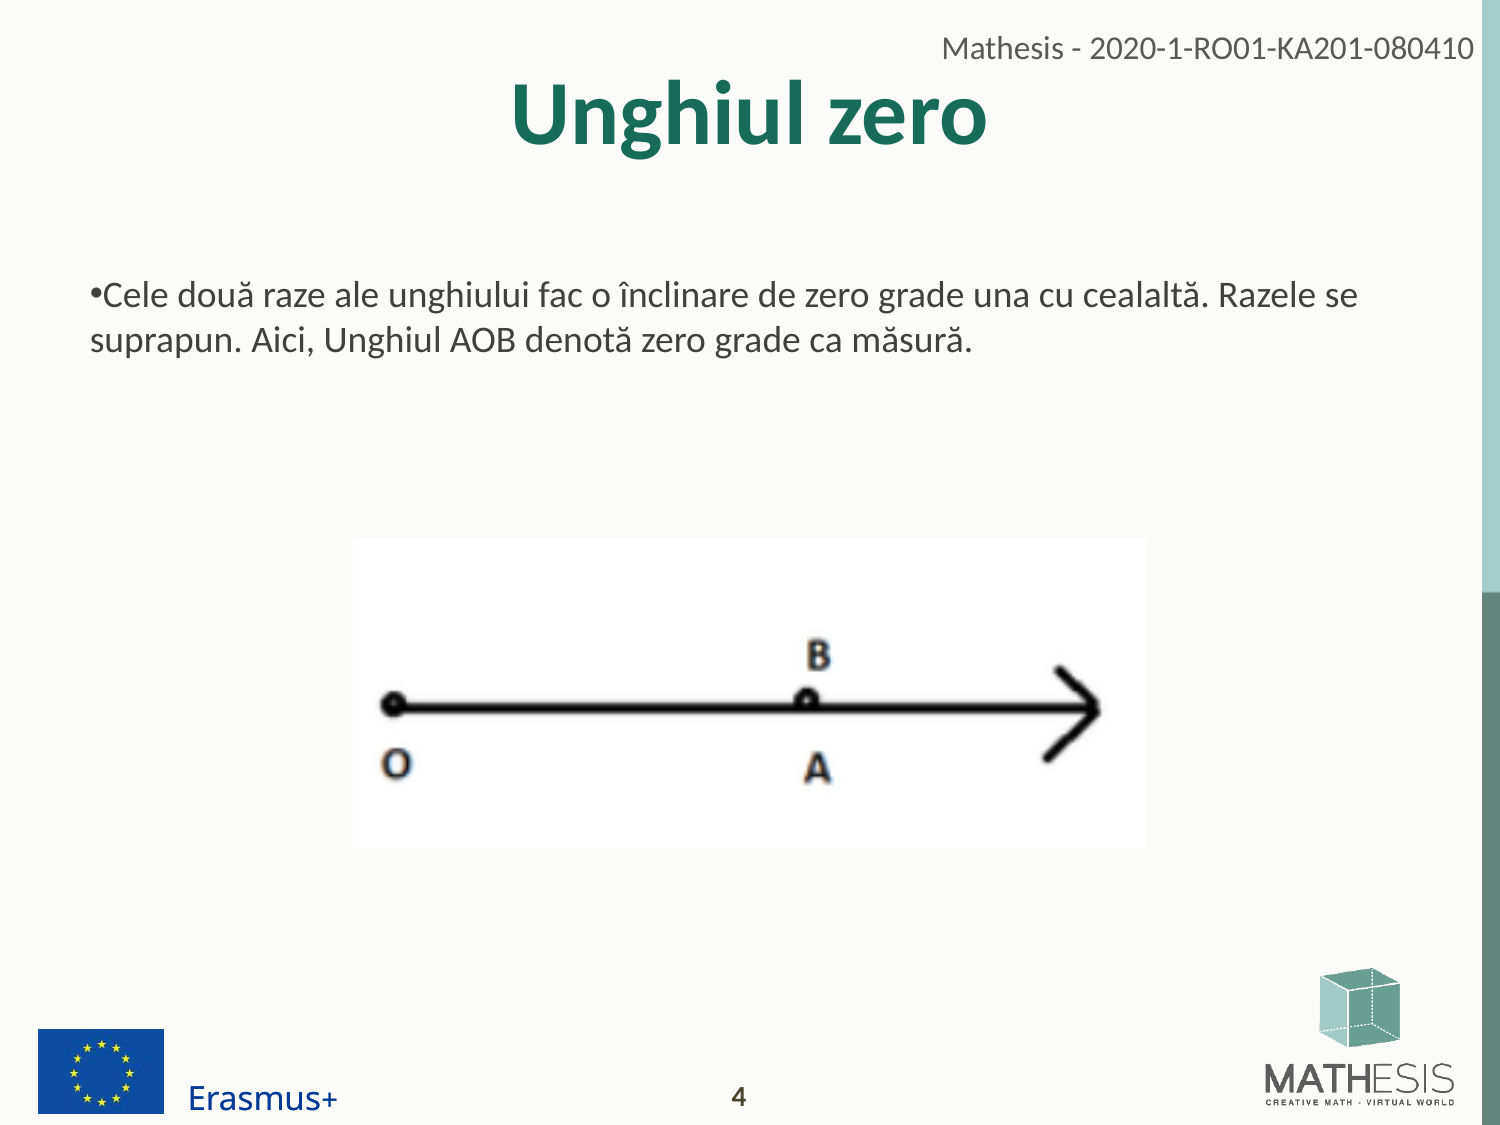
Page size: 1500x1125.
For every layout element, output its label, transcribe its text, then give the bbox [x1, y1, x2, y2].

list Cele două raze ale unghiului fac o înclinare de zero grade una cu cealaltă. Razele se suprapun. Aici, Unghiul AOB denotă zero grade ca măsură. [75, 262, 1425, 1005]
title Unghiul zero [75, 45, 1425, 233]
picture [38, 1029, 164, 1114]
picture [353, 538, 1147, 849]
